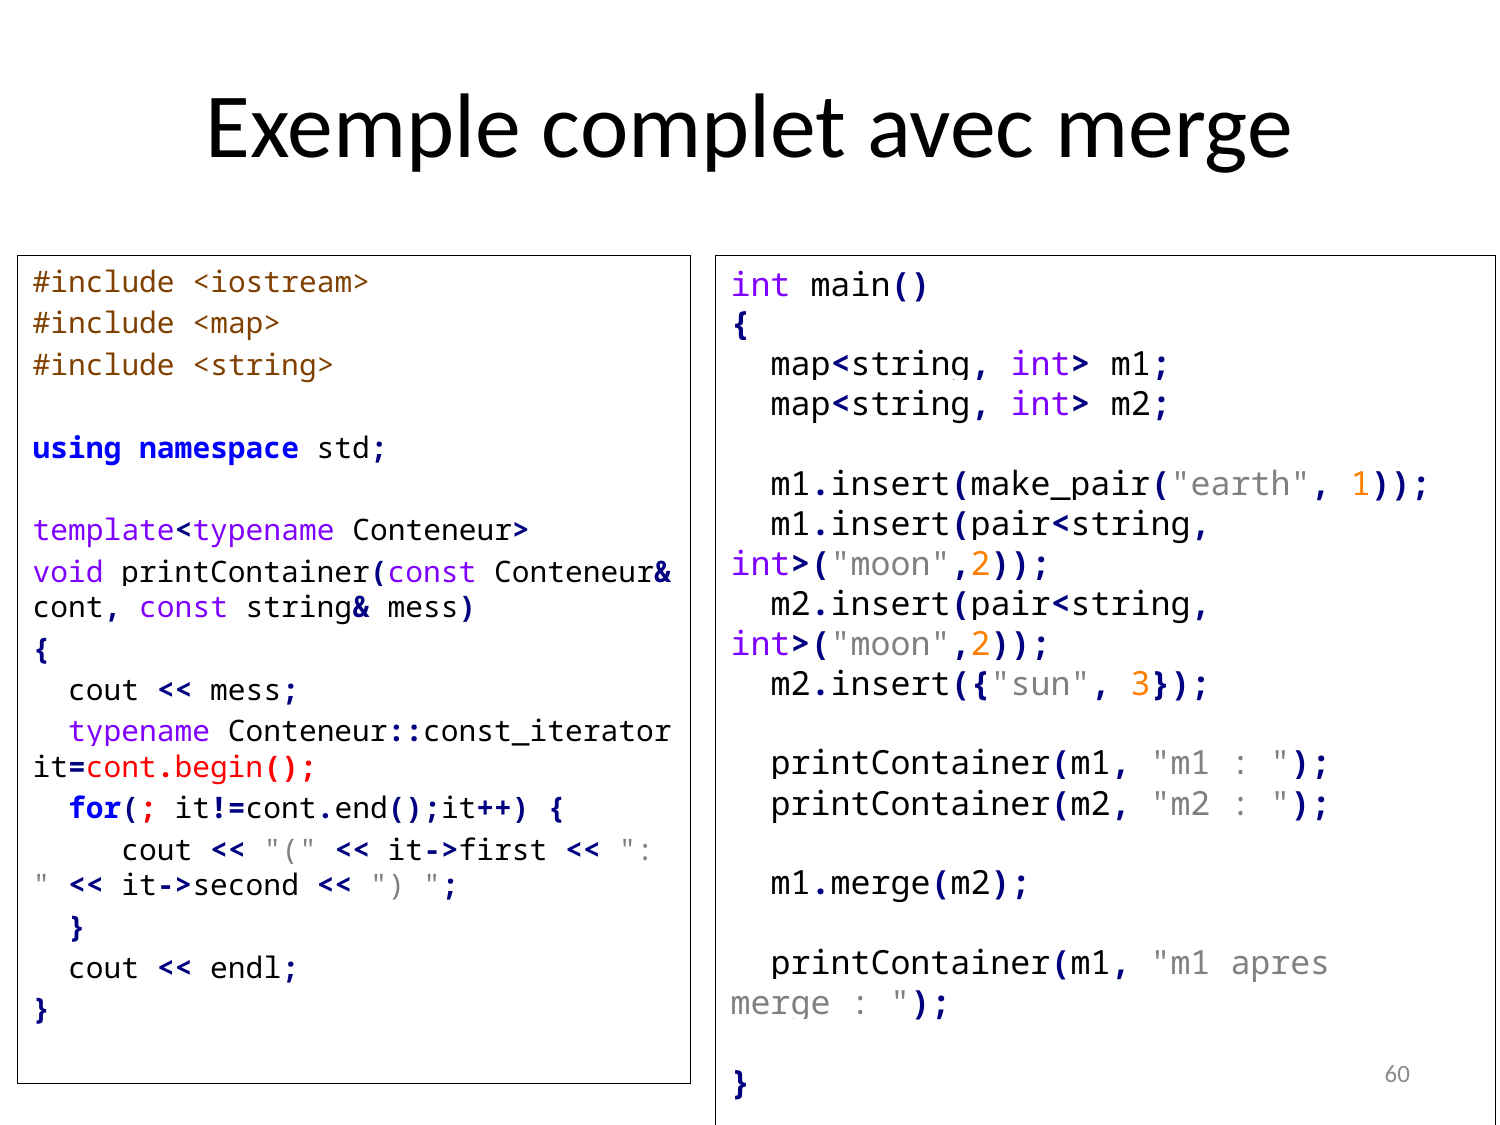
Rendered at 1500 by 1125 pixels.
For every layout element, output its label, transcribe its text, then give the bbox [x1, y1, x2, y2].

title Exemple complet avec merge [75, 45, 1425, 197]
slide_number 60 [1074, 1042, 1425, 1103]
list #include <iostream> #include <map> #include <string> using namespace std; template<typename Conteneur> void printContainer(const Conteneur& cont, const string& mess) { cout << mess; typename Conteneur::const_iterator it=cont.begin(); for(; it!=cont.end();it++) { cout << "(" << it->first << ": " << it->second << ") "; } cout << endl; } [17, 255, 691, 1084]
text_box int main() { map<string, int> m1; map<string, int> m2; m1.insert(make_pair("earth", 1)); m1.insert(pair<string, int>("moon",2)); m2.insert(pair<string, int>("moon",2)); m2.insert({"sun", 3}); printContainer(m1, "m1 : "); printContainer(m2, "m2 : "); m1.merge(m2); printContainer(m1, "m1 apres merge : "); } [715, 255, 1496, 1125]
